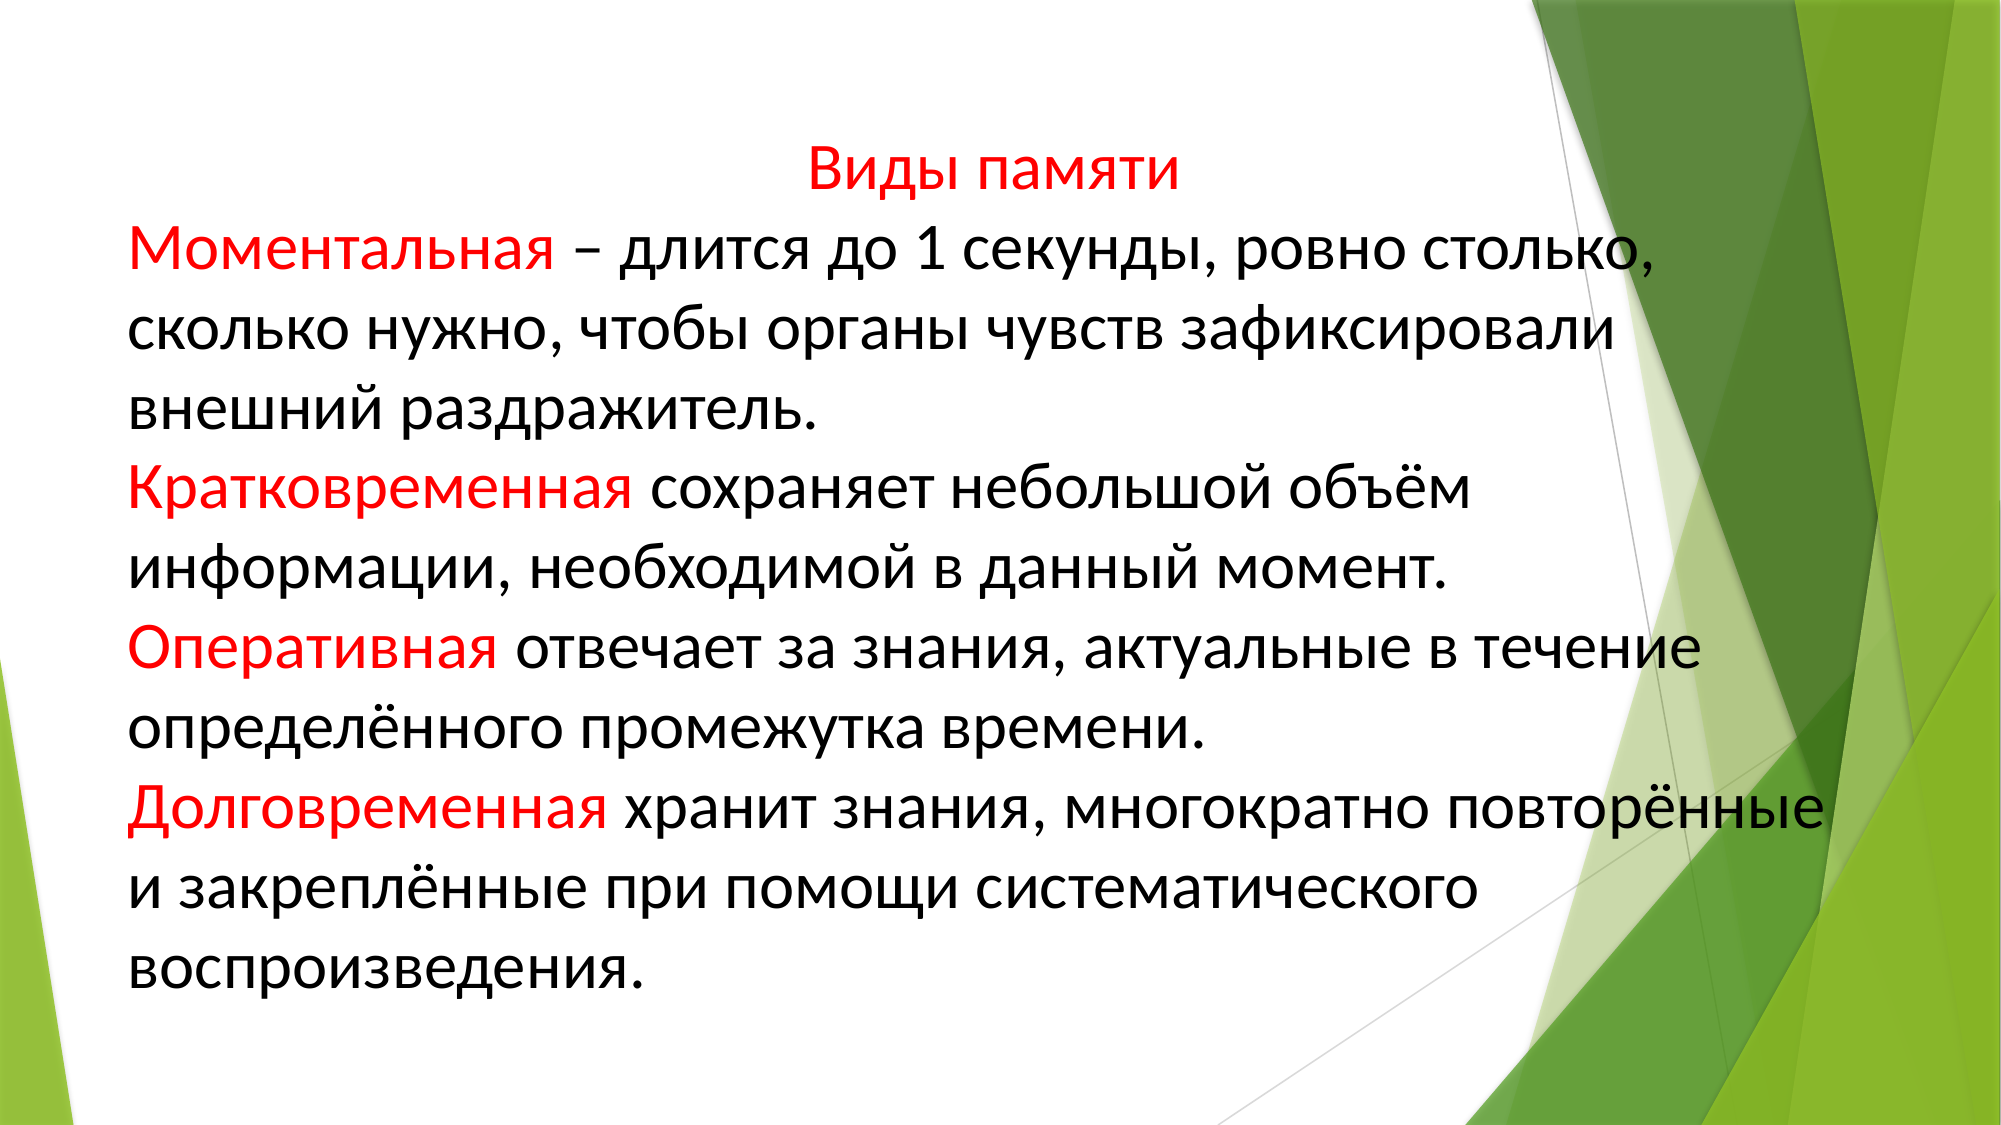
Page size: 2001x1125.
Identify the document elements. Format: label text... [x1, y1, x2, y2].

text_box Виды памяти Моментальная – длится до 1 секунды, ровно столько, сколько нужно, чтобы органы чувств зафиксировали внешний раздражитель. Кратковременная сохраняет небольшой объём информации, необходимой в данный момент. Оперативная отвечает за знания, актуальные в течение определённого промежутка времени. Долговременная хранит знания, многократно повторённые и закреплённые при помощи систематического воспроизведения. [112, 115, 1876, 1125]
